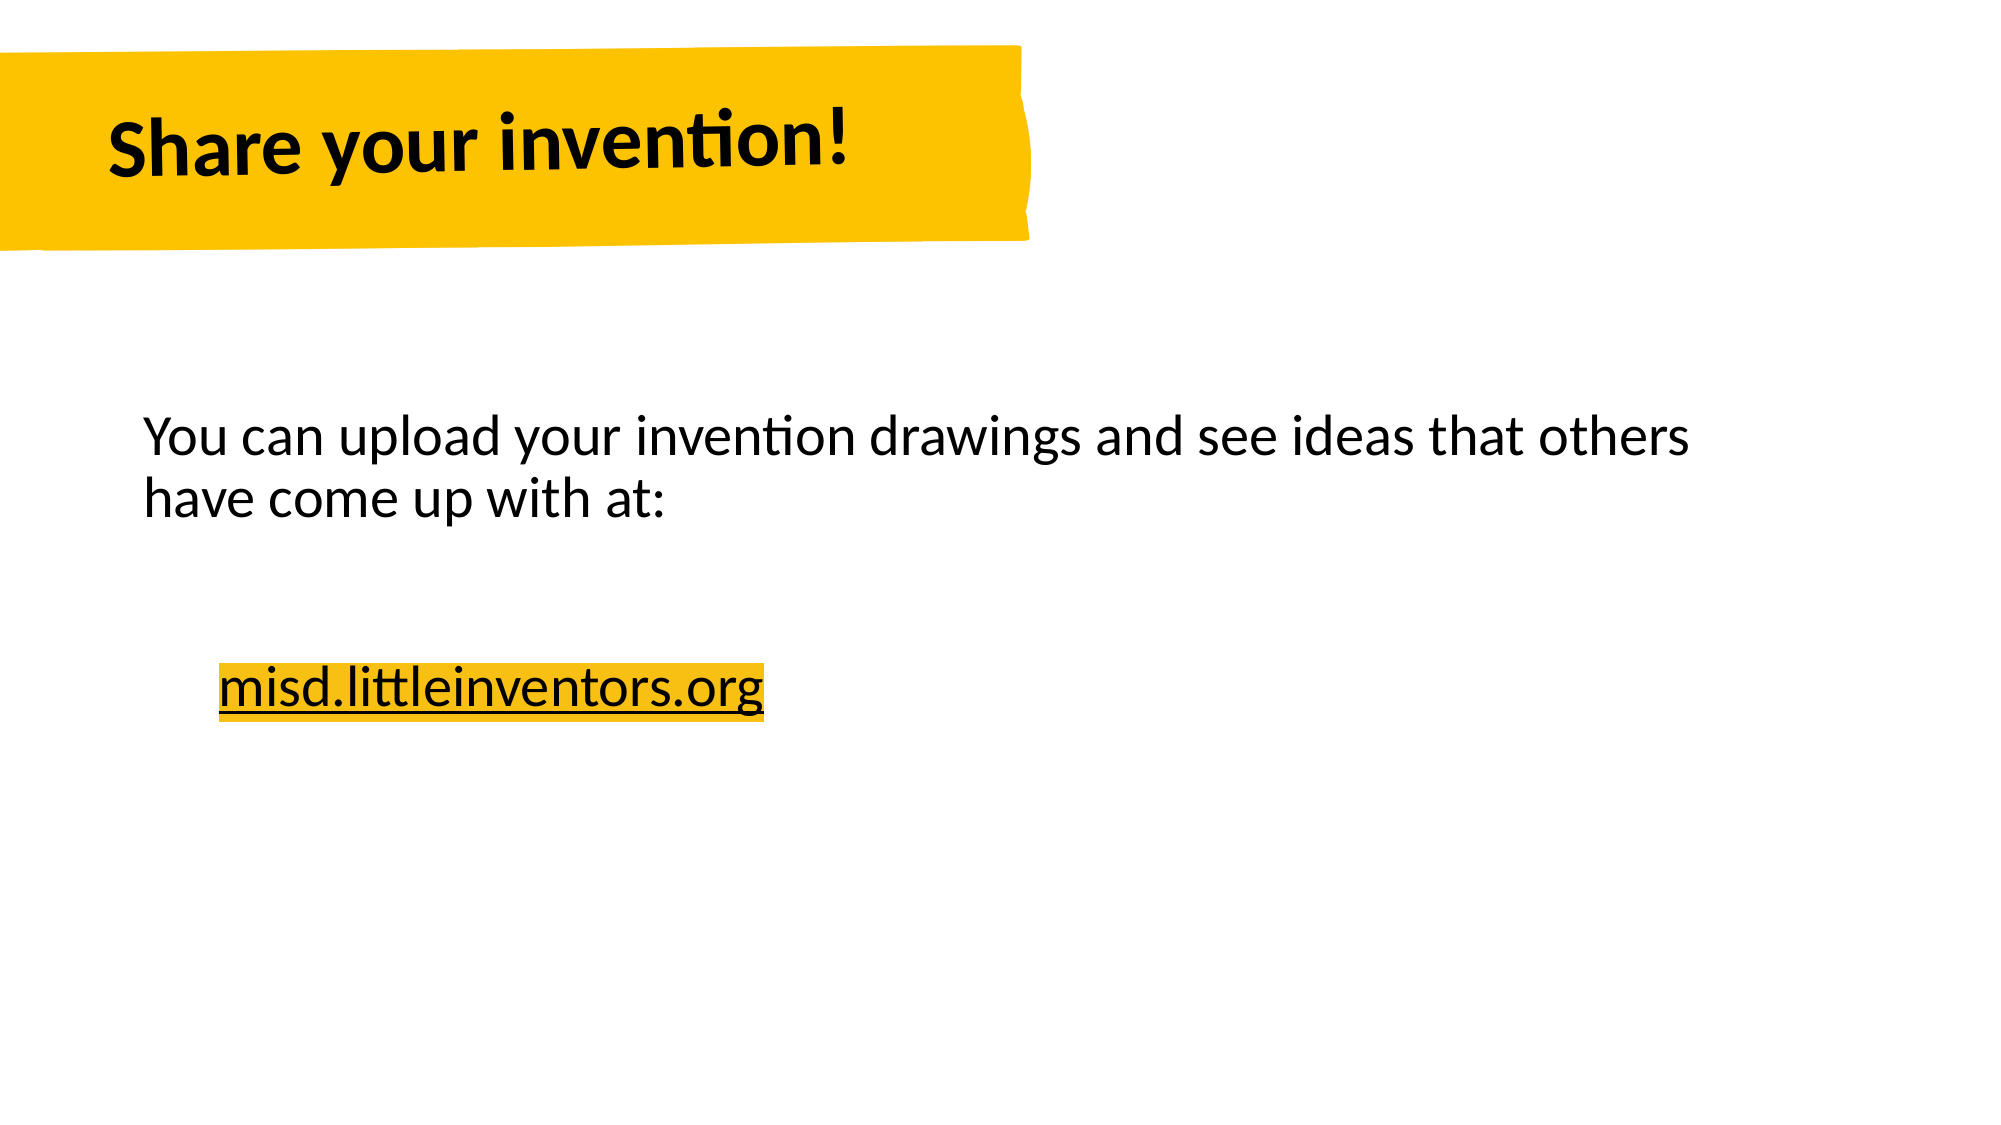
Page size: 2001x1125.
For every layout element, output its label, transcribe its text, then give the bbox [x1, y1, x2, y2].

list You can upload your invention drawings and see ideas that others have come up with at: misd.littleinventors.org [128, 389, 1824, 1011]
picture [0, 37, 1039, 254]
